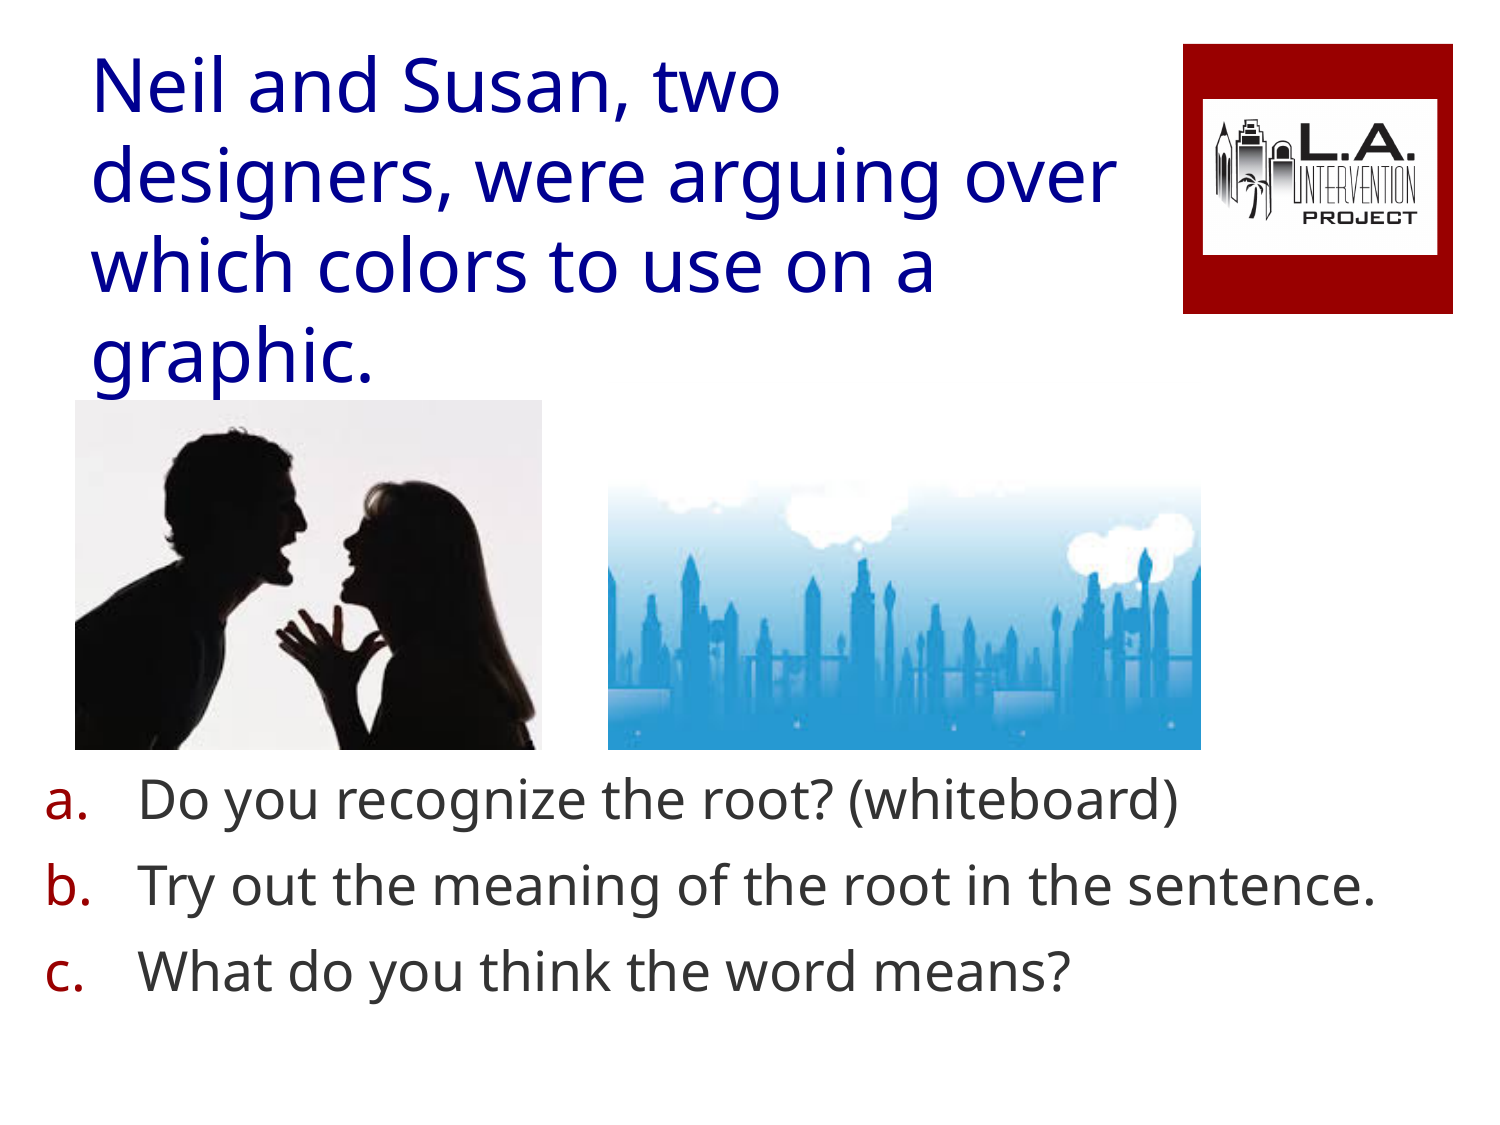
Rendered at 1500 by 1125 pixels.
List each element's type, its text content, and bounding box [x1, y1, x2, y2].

picture [608, 380, 1201, 751]
picture [1202, 99, 1438, 255]
picture [74, 399, 543, 751]
title Neil and Susan, two designers, were arguing over which colors to use on a graphic. [75, 40, 1143, 406]
list Do you recognize the root? (whiteboard) Try out the meaning of the root in the sentence. What do you think the word means? [29, 575, 1438, 1064]
text_box [1143, 40, 1393, 147]
